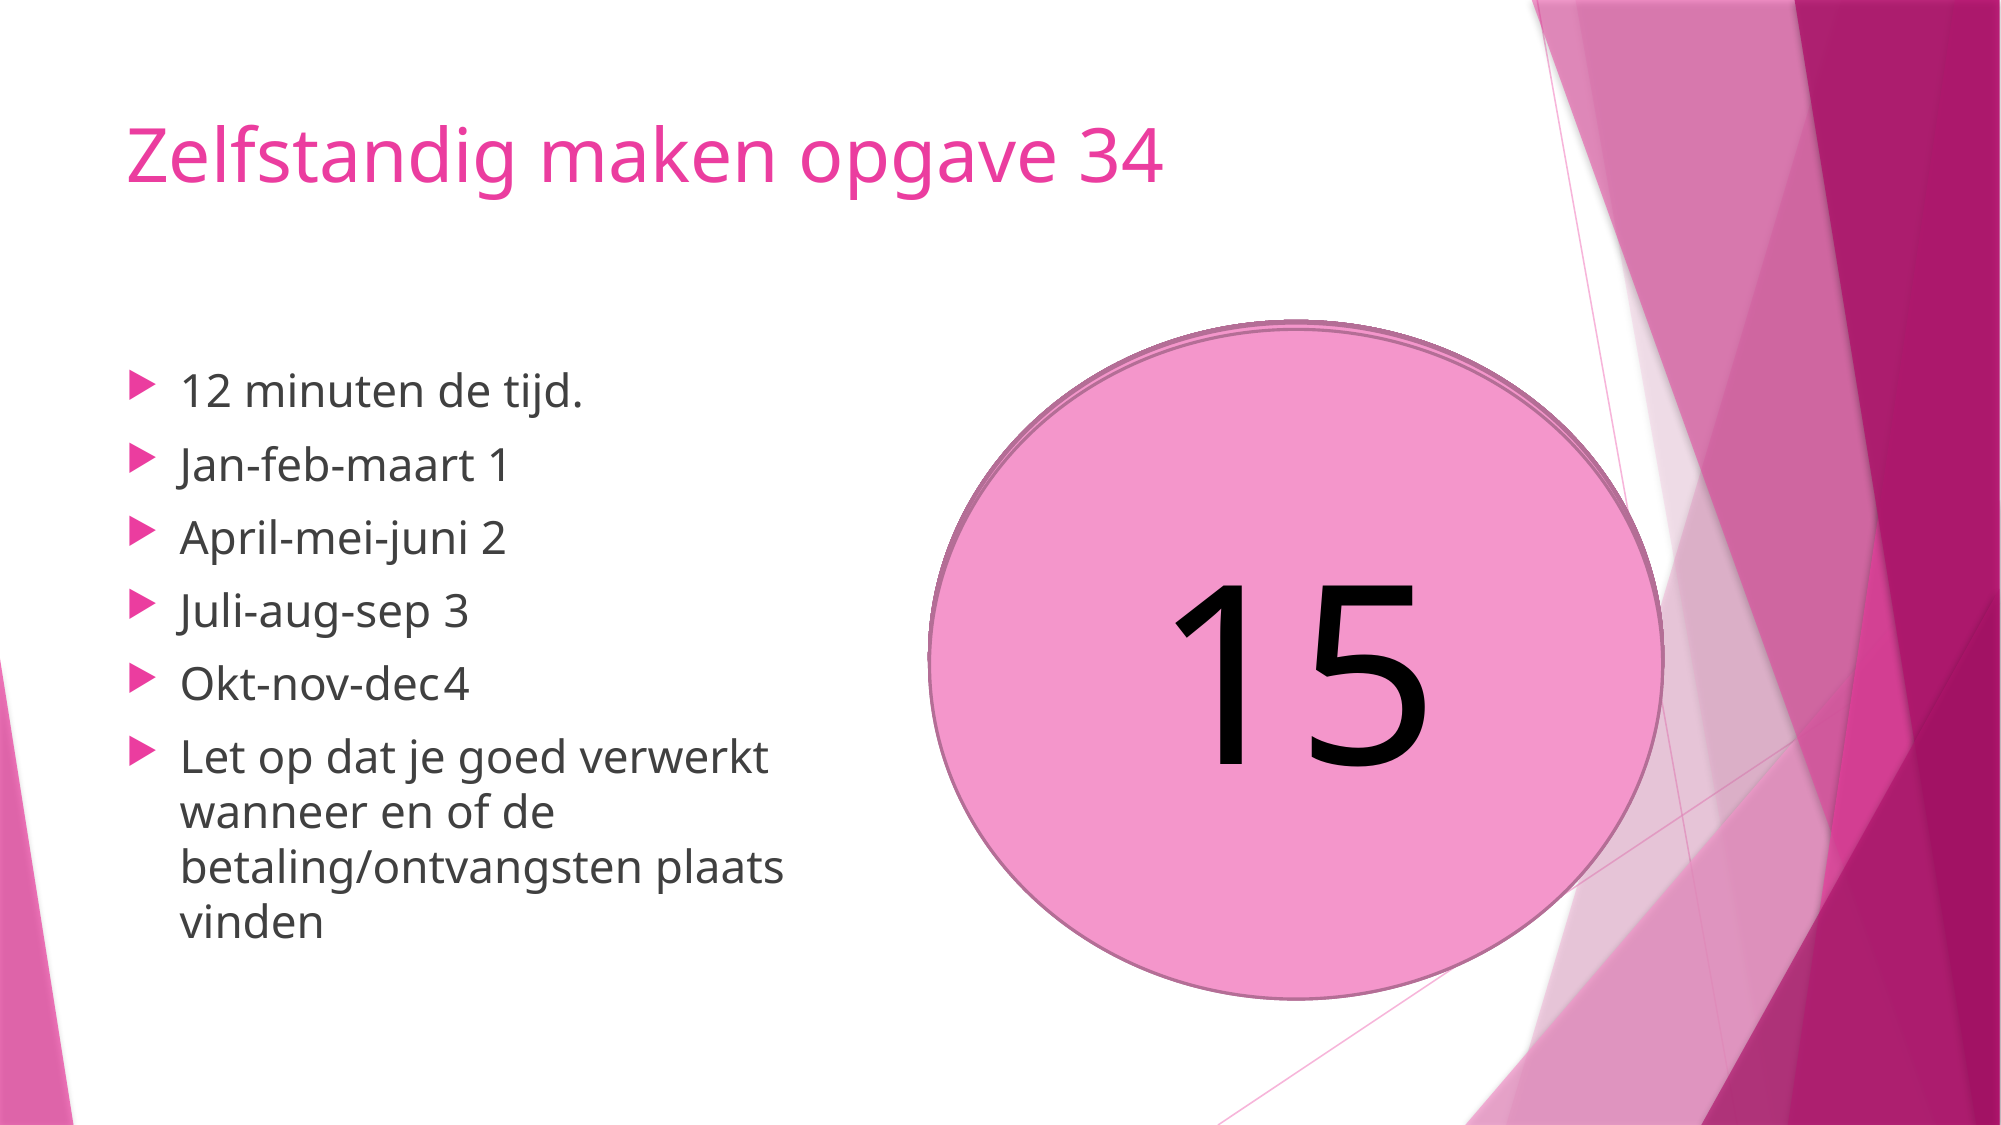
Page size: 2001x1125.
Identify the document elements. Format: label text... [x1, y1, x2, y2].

text_box 15 [927, 327, 1665, 1001]
list 12 minuten de tijd. Jan-feb-maart 1 April-mei-juni 2 Juli-aug-sep 3 Okt-nov-dec 4 Let op dat je goed verwerkt wanneer en of de betaling/ontvangsten plaats vinden [111, 354, 831, 962]
title Zelfstandig maken opgave 34 [111, 99, 1522, 317]
text_box 14 [930, 321, 1662, 621]
